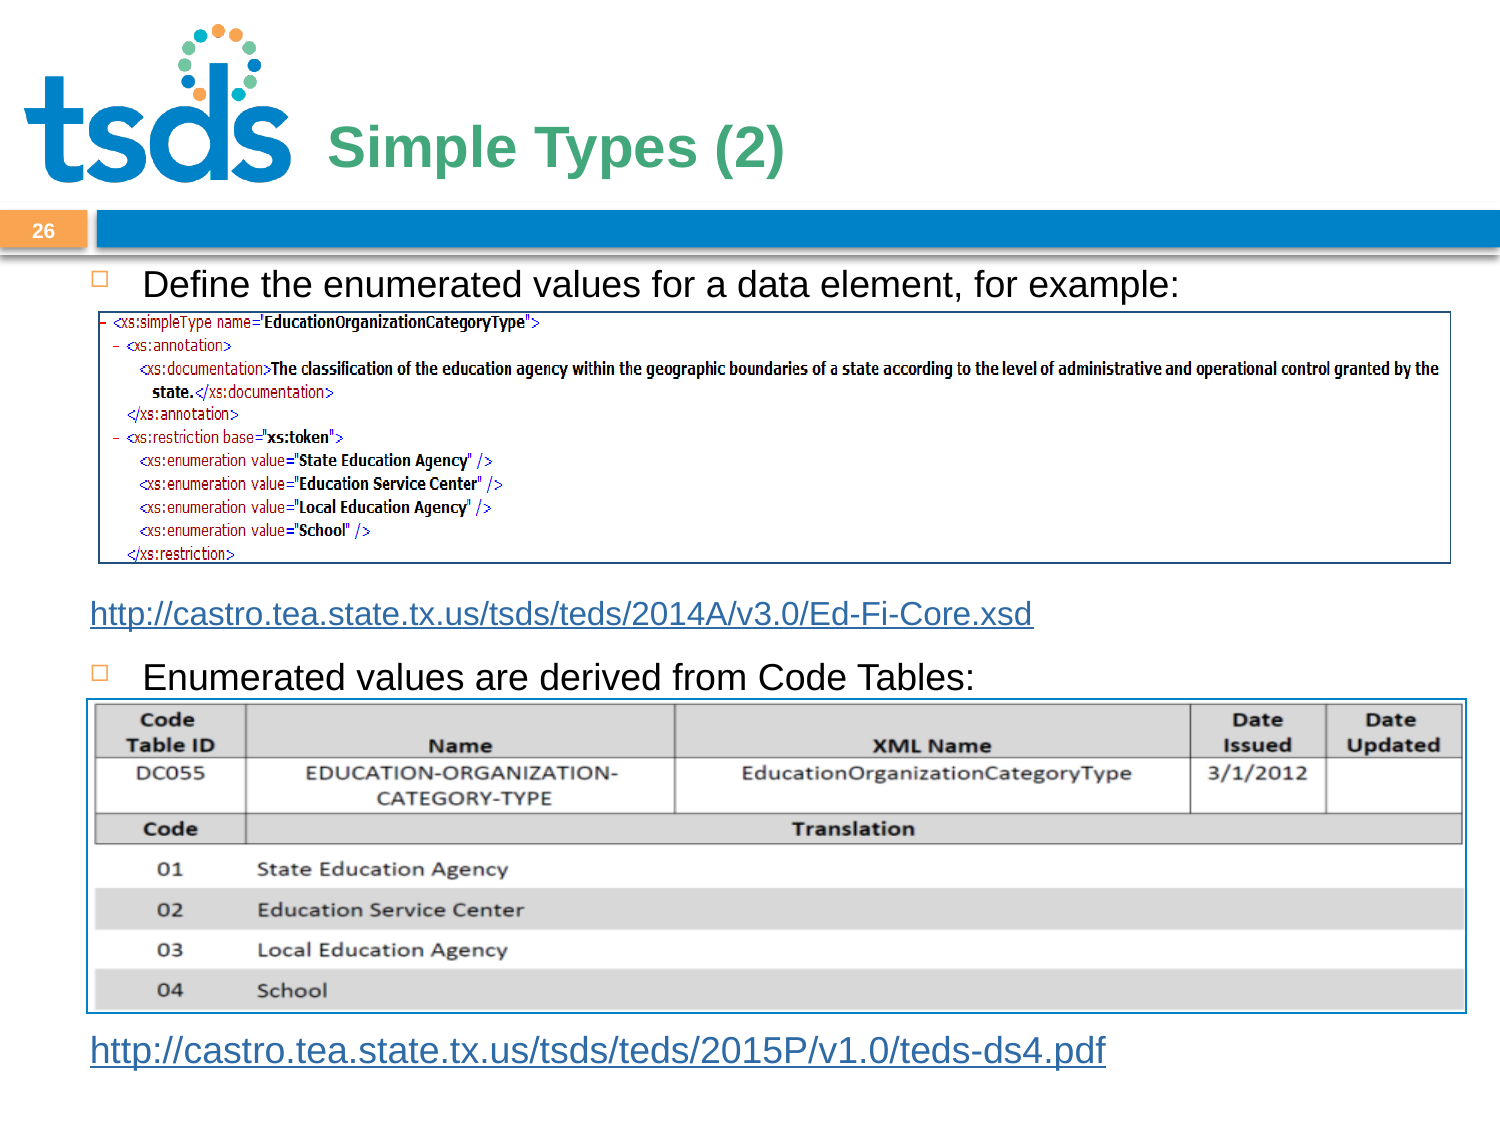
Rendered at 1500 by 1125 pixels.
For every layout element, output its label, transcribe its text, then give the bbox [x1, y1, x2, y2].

slide_number 25 [0, 210, 88, 251]
picture [24, 24, 291, 191]
text_box http://castro.tea.state.tx.us/tsds/teds/2015P/v1.0/teds-ds4.pdf [75, 1018, 1388, 1124]
picture [99, 312, 1451, 563]
text_box Define the enumerated values for a data element, for example: http://castro.tea.state.tx.us/tsds/teds/2014A/v3.0/Ed-Fi-Core.xsd Enumerated values are derived from Code Tables: [74, 249, 1413, 300]
title Simple Types (2) [312, 75, 1438, 213]
picture [89, 701, 1464, 1011]
